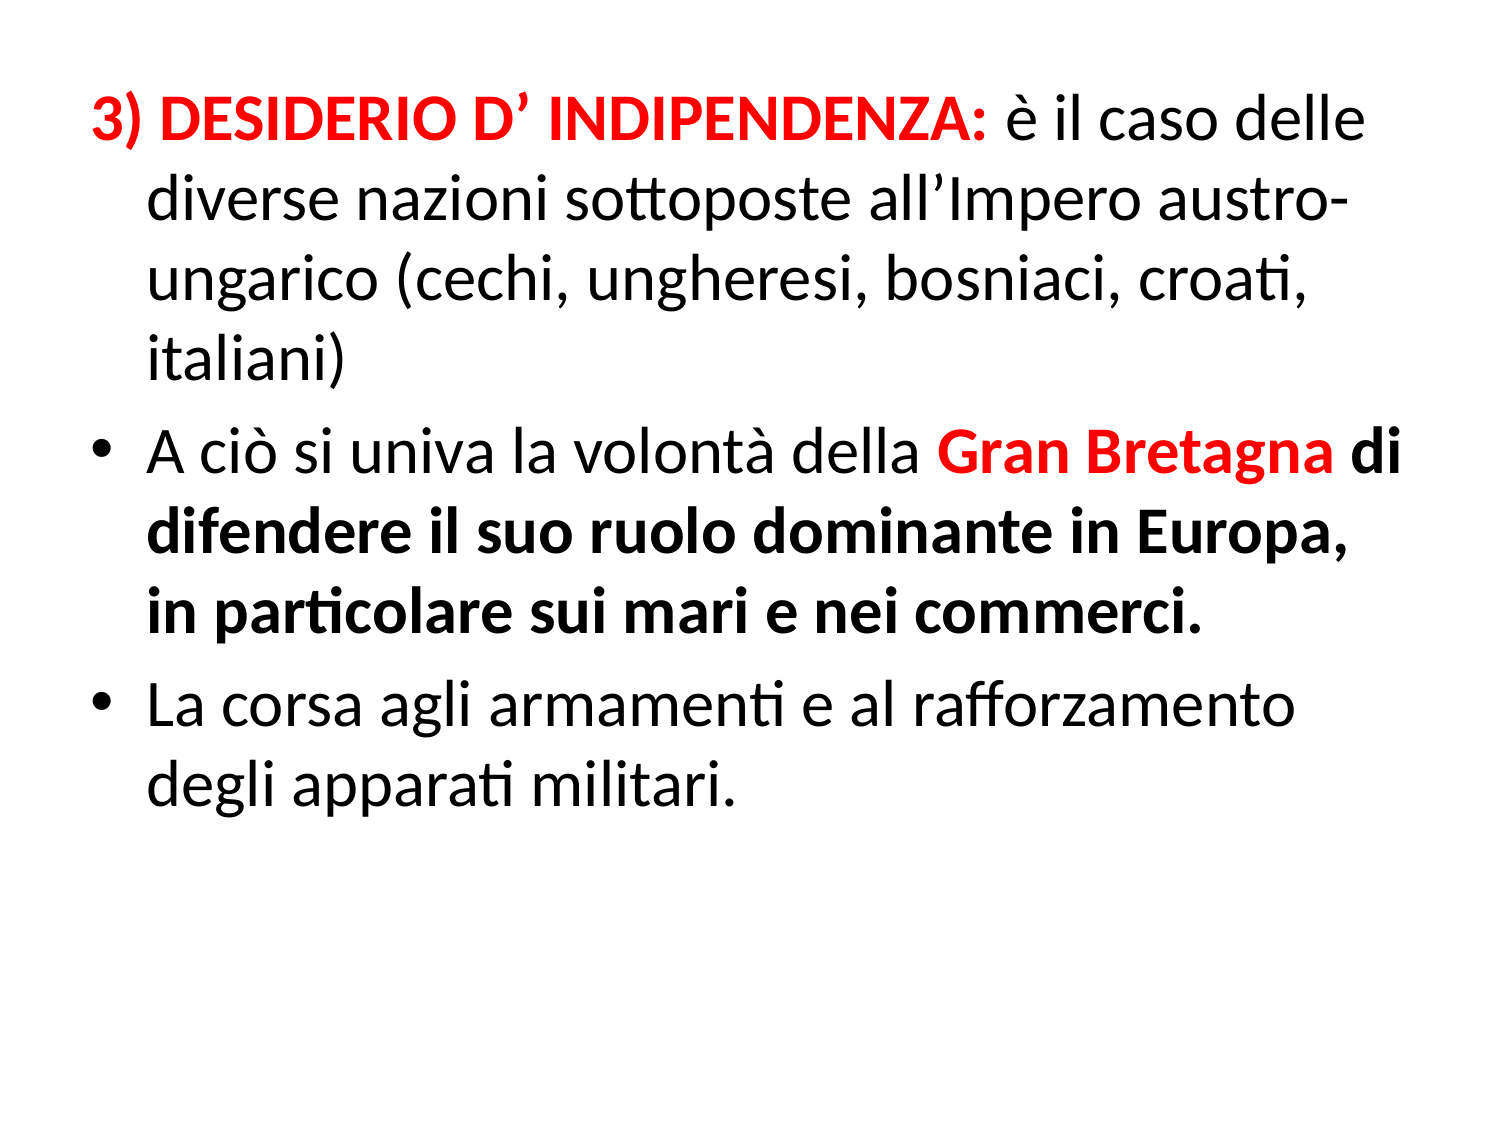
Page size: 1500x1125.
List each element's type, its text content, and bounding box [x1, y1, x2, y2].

list 3) DESIDERIO D’ INDIPENDENZA: è il caso delle diverse nazioni sottoposte all’Impero austro-ungarico (cechi, ungheresi, bosniaci, croati, italiani) A ciò si univa la volontà della Gran Bretagna di difendere il suo ruolo dominante in Europa, in particolare sui mari e nei commerci. La corsa agli armamenti e al rafforzamento degli apparati militari. [75, 66, 1425, 1005]
